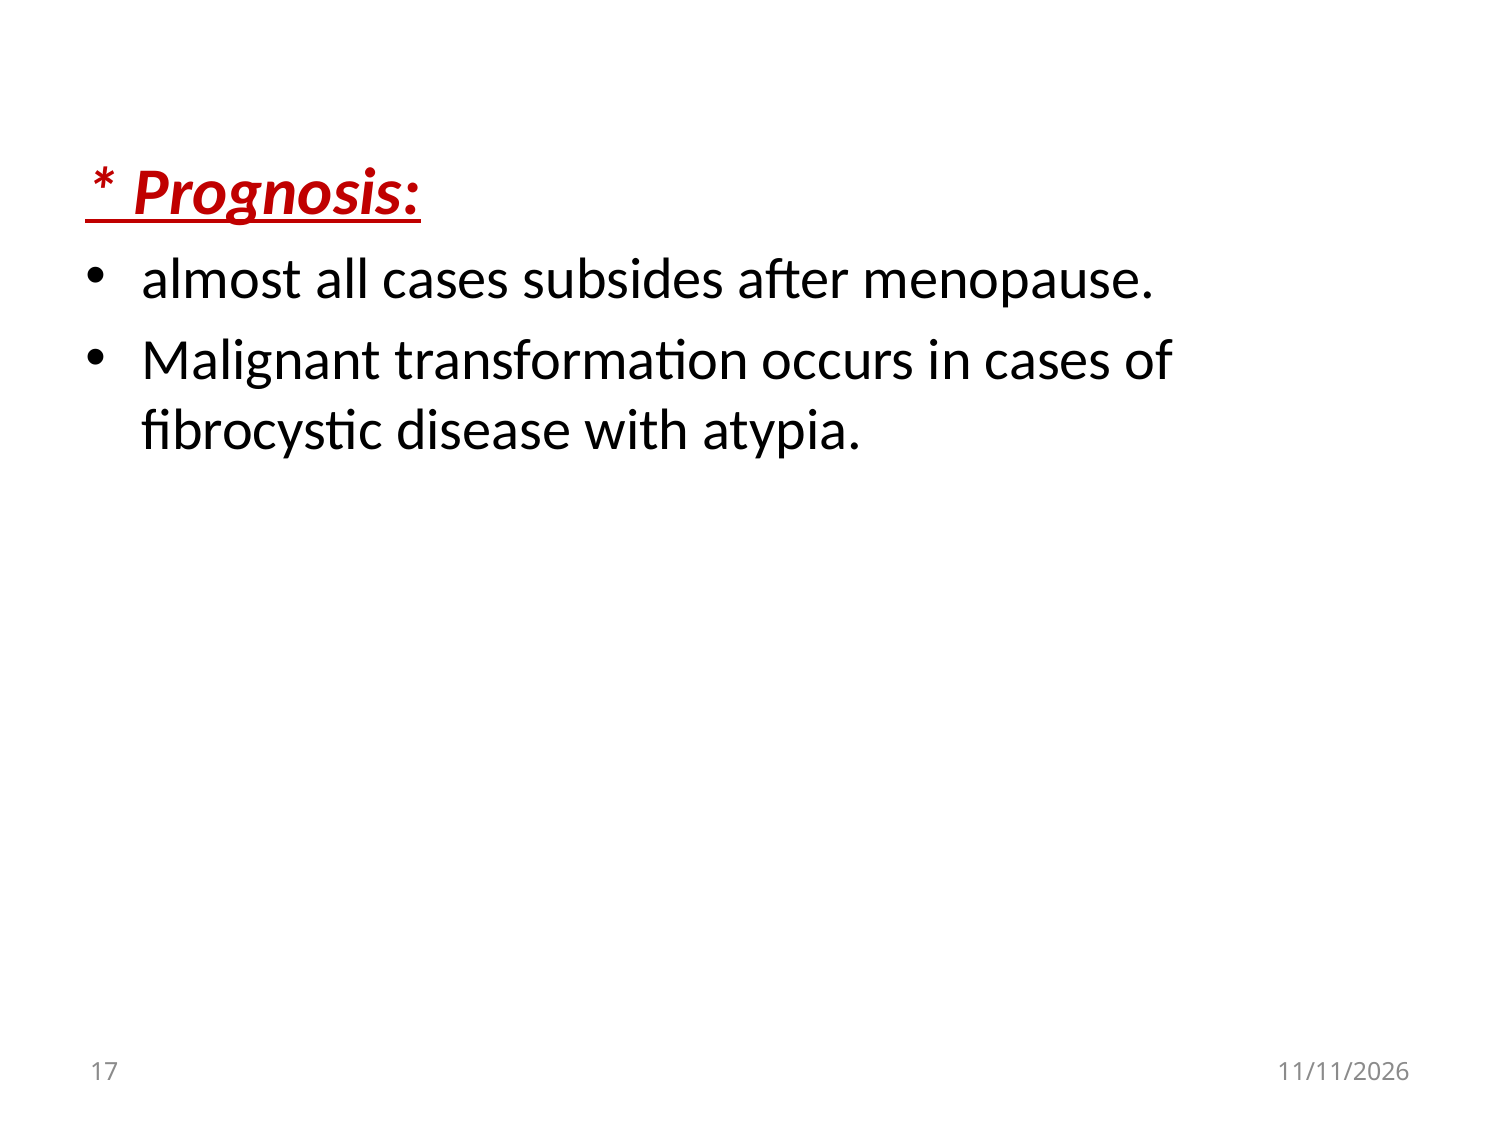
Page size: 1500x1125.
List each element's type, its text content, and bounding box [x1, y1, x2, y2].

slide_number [1074, 1042, 1425, 1103]
list * Prognosis: almost all cases subsides after menopause. Malignant transformation occurs in cases of fibrocystic disease with atypia. [70, 140, 1421, 910]
slide_number 17 [75, 1042, 425, 1103]
